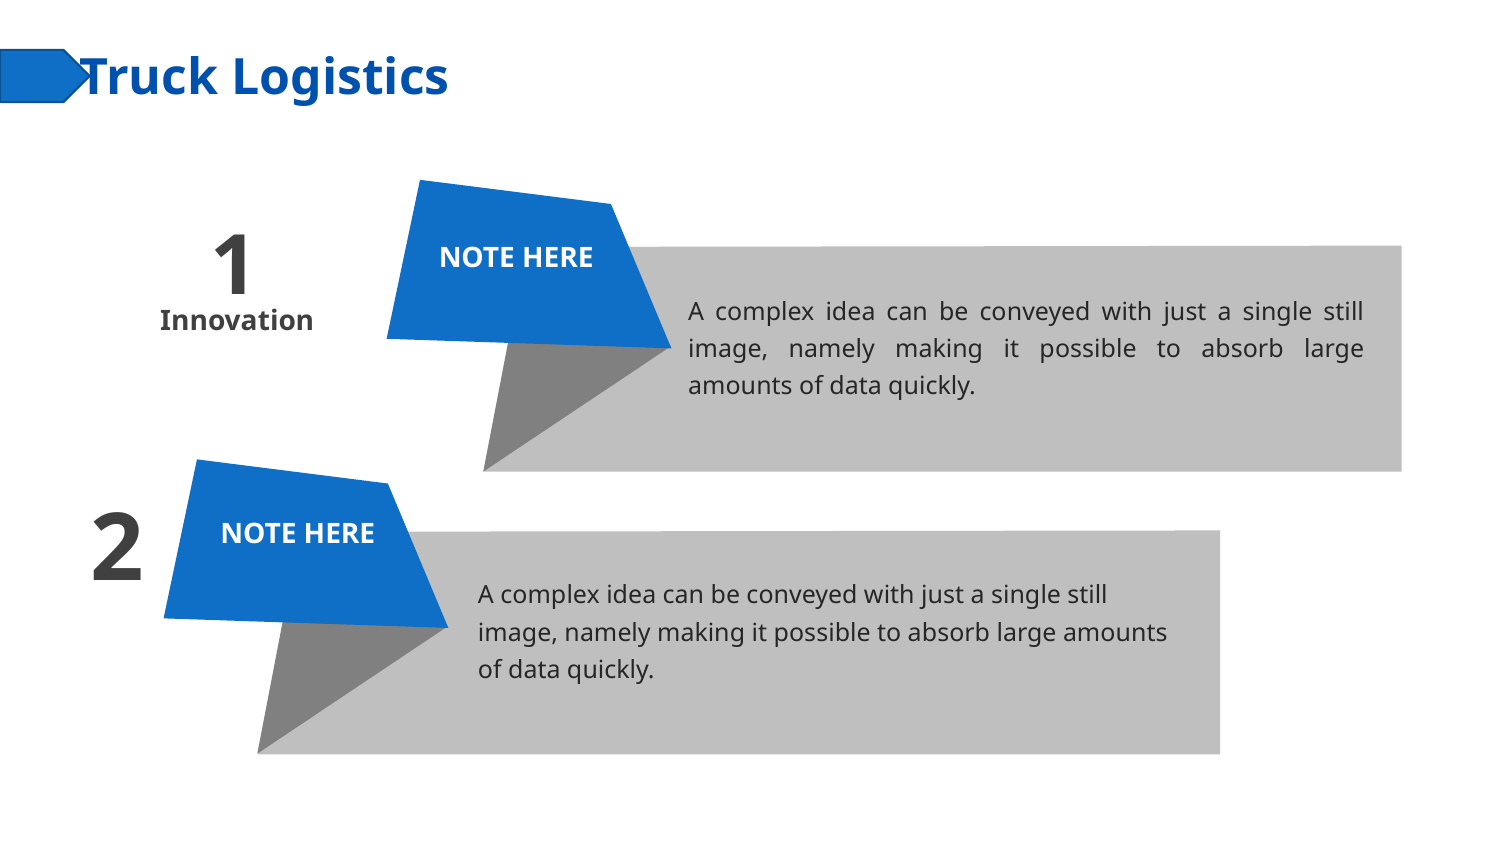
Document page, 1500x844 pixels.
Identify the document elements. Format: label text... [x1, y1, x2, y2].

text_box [386, 179, 1402, 493]
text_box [163, 459, 1221, 775]
text_box 2 [79, 481, 156, 605]
text_box Innovation [145, 294, 330, 344]
text_box 1 [199, 205, 270, 317]
